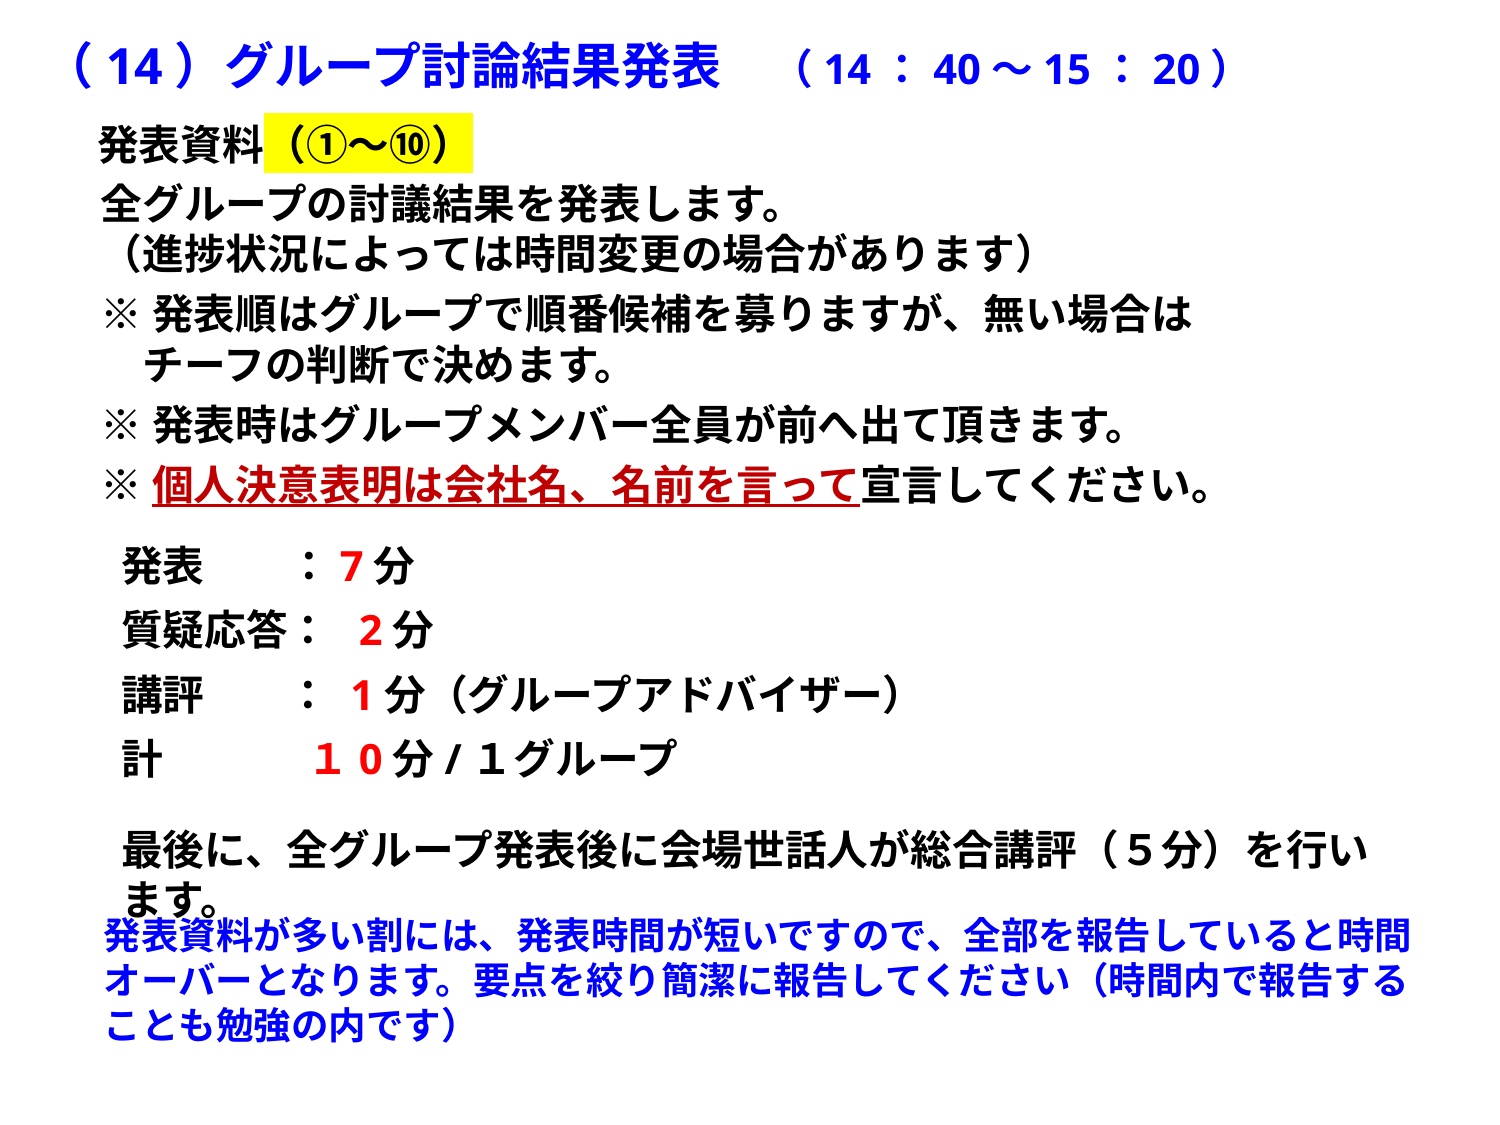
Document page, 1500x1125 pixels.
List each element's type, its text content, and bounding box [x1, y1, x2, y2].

text_box 最後に、全グループ発表後に会場世話人が総合講評（５分）を行います。 [106, 816, 1418, 932]
text_box （14）グループ討論結果発表 （14：40～15：20） [29, 26, 1400, 102]
text_box 全グループの討議結果を発表します。 （進捗状況によっては時間変更の場合があります） ※発表順はグループで順番候補を募りますが、無い場合は チーフの判断で決めます。 ※発表時はグループメンバー全員が前へ出て頂きます。 ※個人決意表明は会社名、名前を言って宣言してください。 [85, 170, 1462, 577]
text_box 発表 ：7分 質疑応答： 2分 講評 ： 1分（グループアドバイザー） 計 １0分/１グループ [106, 532, 986, 791]
text_box 発表資料が多い割には、発表時間が短いですので、全部を報告していると時間オーバーとなります。要点を絞り簡潔に報告してください（時間内で報告することも勉強の内です） [88, 904, 1459, 1055]
text_box 発表資料（①～⑩） [82, 111, 724, 177]
